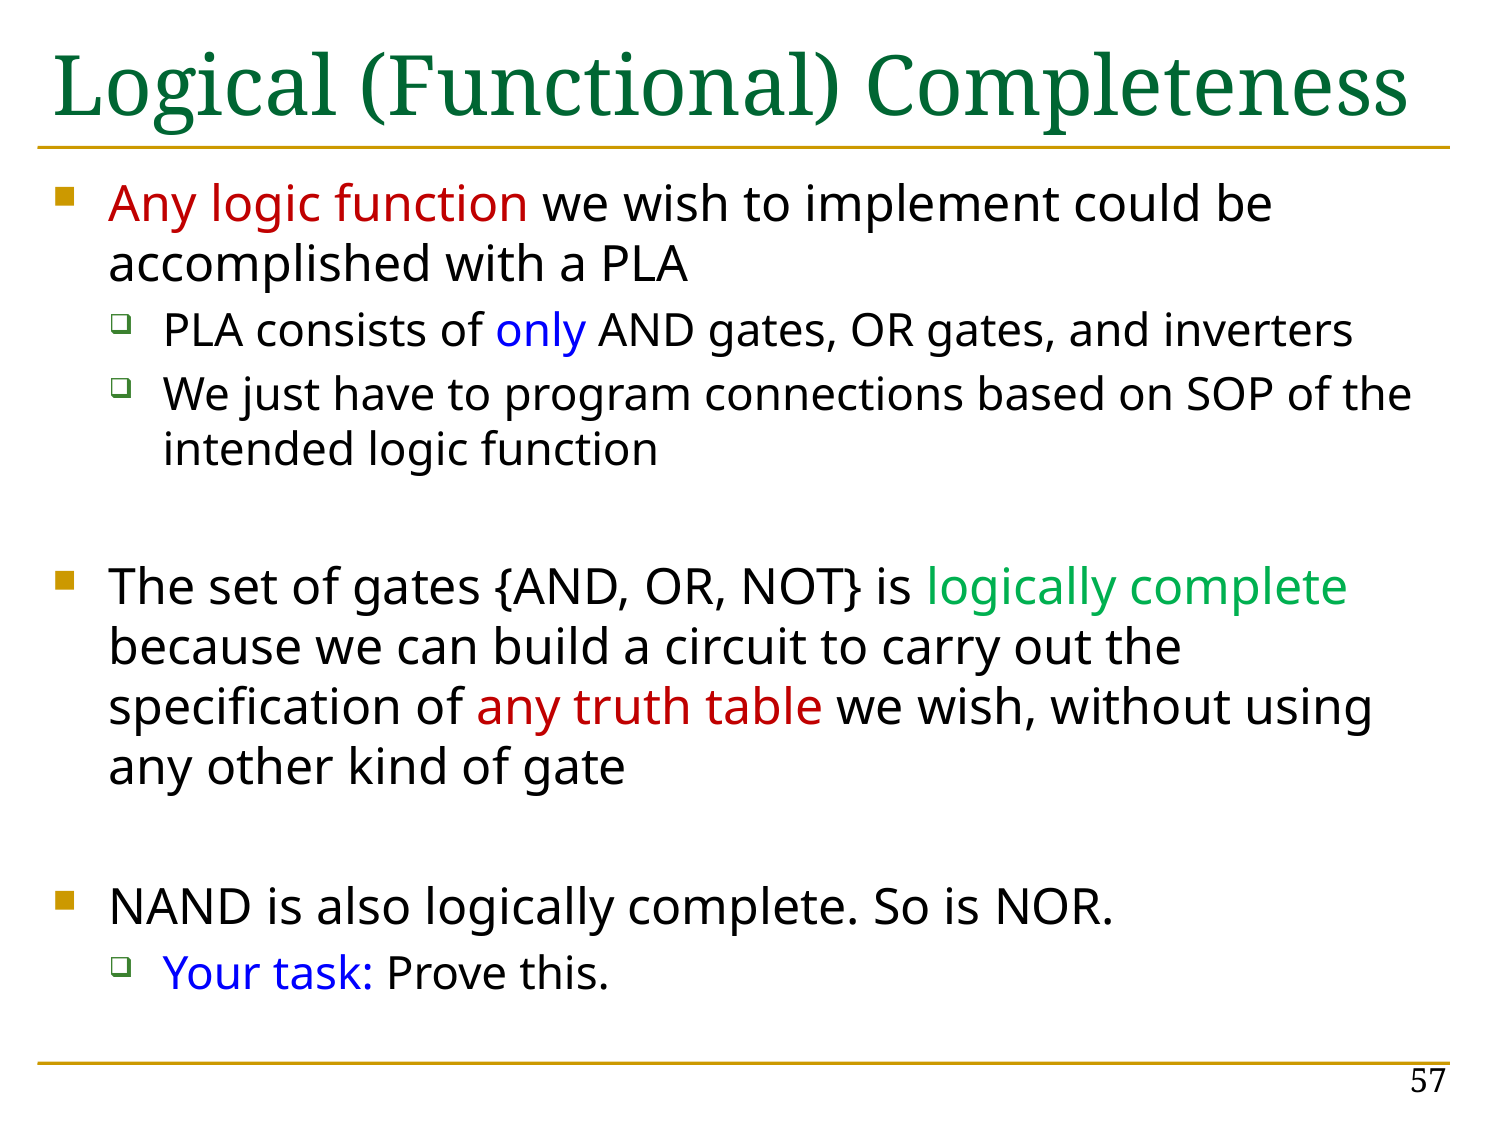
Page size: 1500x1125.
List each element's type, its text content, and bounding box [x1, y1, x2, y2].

slide_number 57 [1111, 1036, 1462, 1112]
title Logical (Functional) Completeness [37, 24, 1450, 163]
list Any logic function we wish to implement could be accomplished with a PLA PLA consists of only AND gates, OR gates, and inverters We just have to program connections based on SOP of the intended logic function The set of gates {AND, OR, NOT} is logically complete because we can build a circuit to carry out the specification of any truth table we wish, without using any other kind of gate NAND is also logically complete. So is NOR. Your task: Prove this. [37, 163, 1450, 1016]
